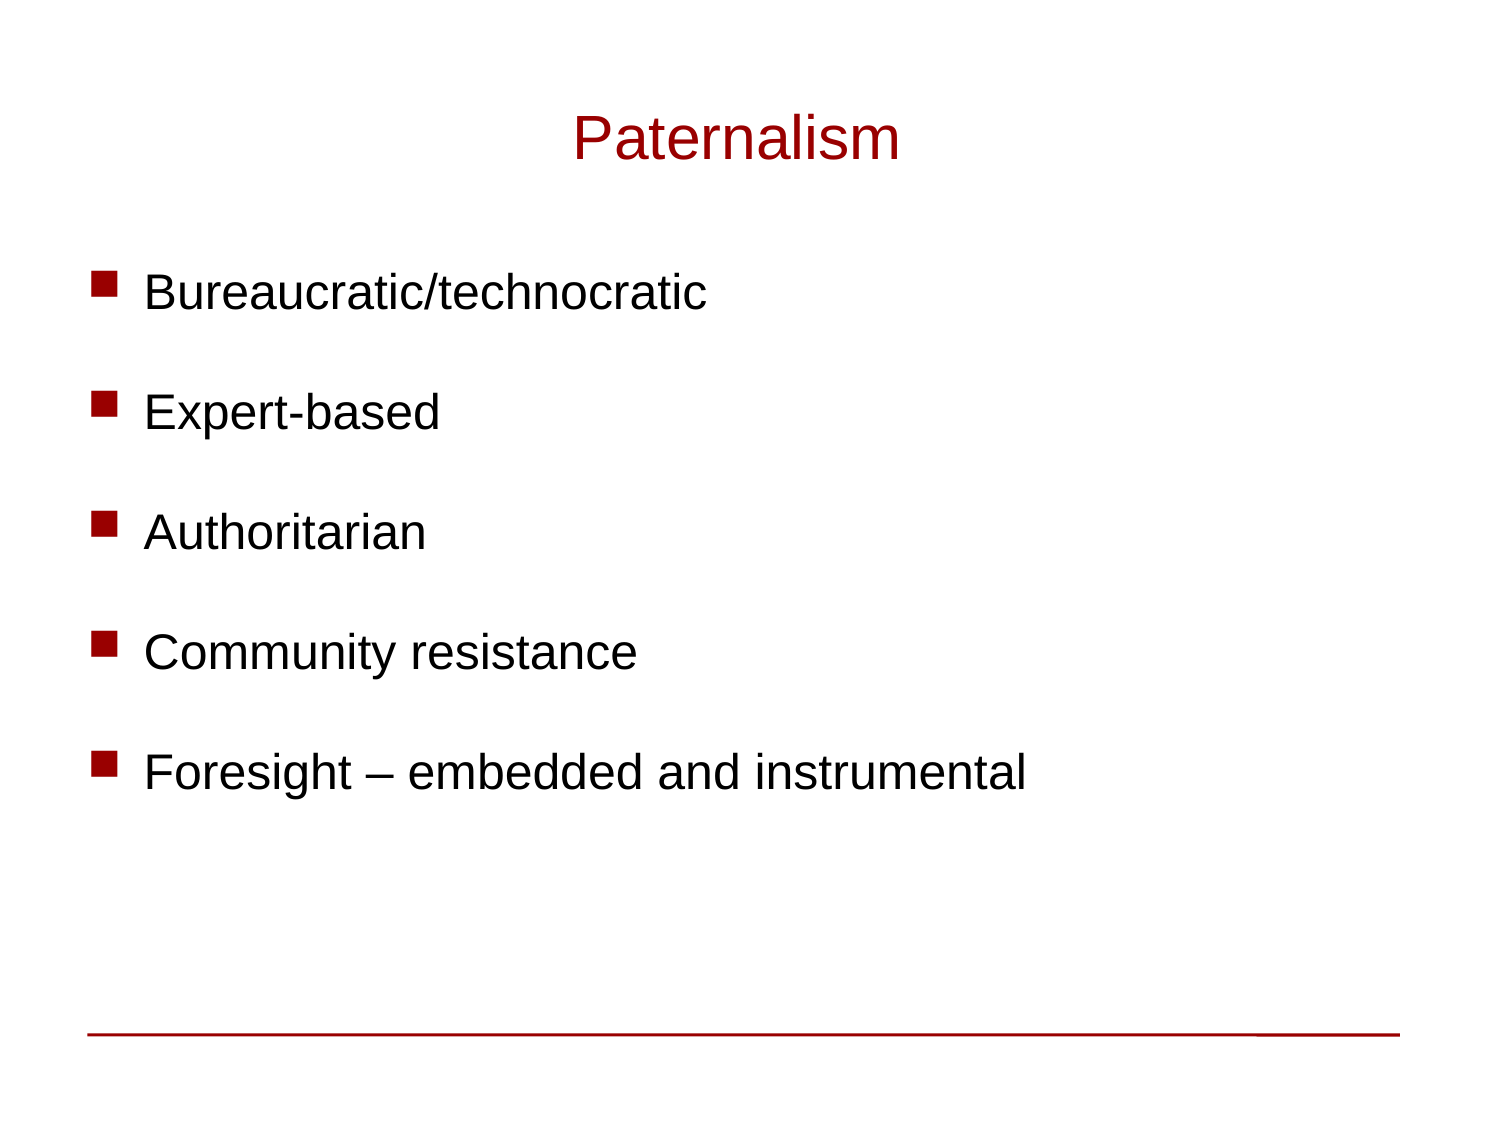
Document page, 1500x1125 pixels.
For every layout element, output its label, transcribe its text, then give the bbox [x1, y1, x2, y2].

list Bureaucratic/technocratic Expert-based Authoritarian Community resistance Foresight – embedded and instrumental [72, 262, 1400, 1025]
title Paternalism [75, 58, 1400, 223]
